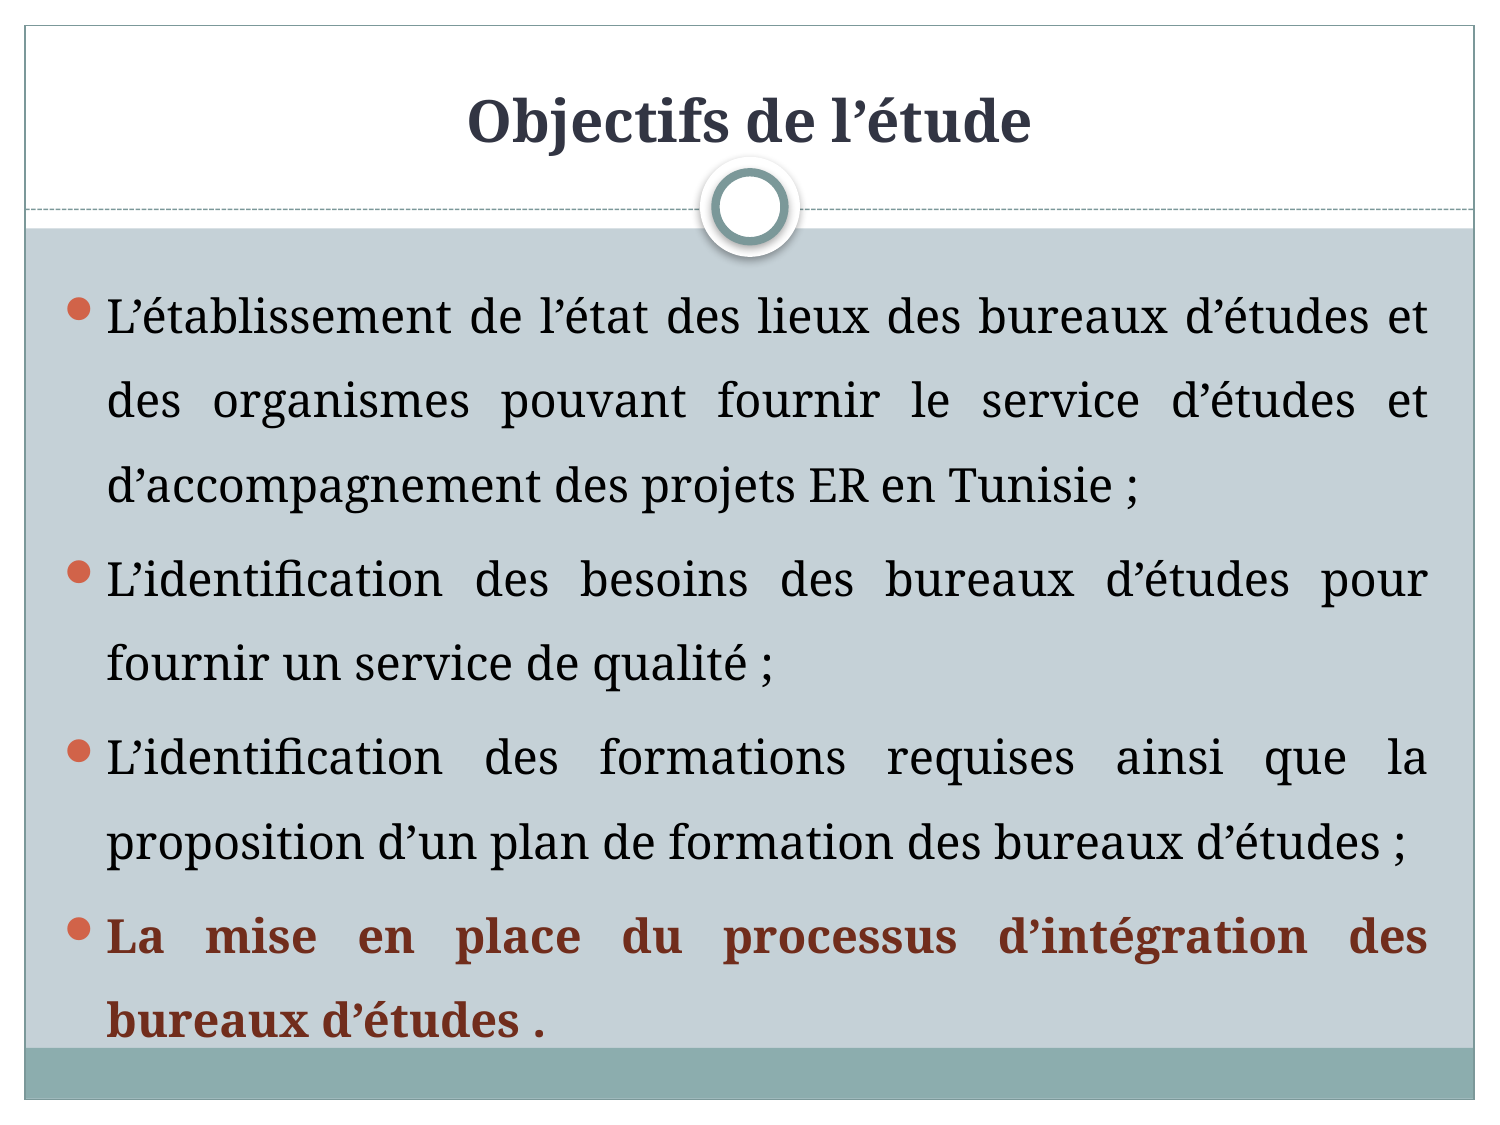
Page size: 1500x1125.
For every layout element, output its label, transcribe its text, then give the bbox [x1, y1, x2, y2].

list L’établissement de l’état des lieux des bureaux d’études et des organismes pouvant fournir le service d’études et d’accompagnement des projets ER en Tunisie ; L’identification des besoins des bureaux d’études pour fournir un service de qualité ; L’identification des formations requises ainsi que la proposition d’un plan de formation des bureaux d’études ; La mise en place du processus d’intégration des bureaux d’études . [49, 250, 1445, 1071]
title Objectifs de l’étude [29, 37, 1471, 162]
